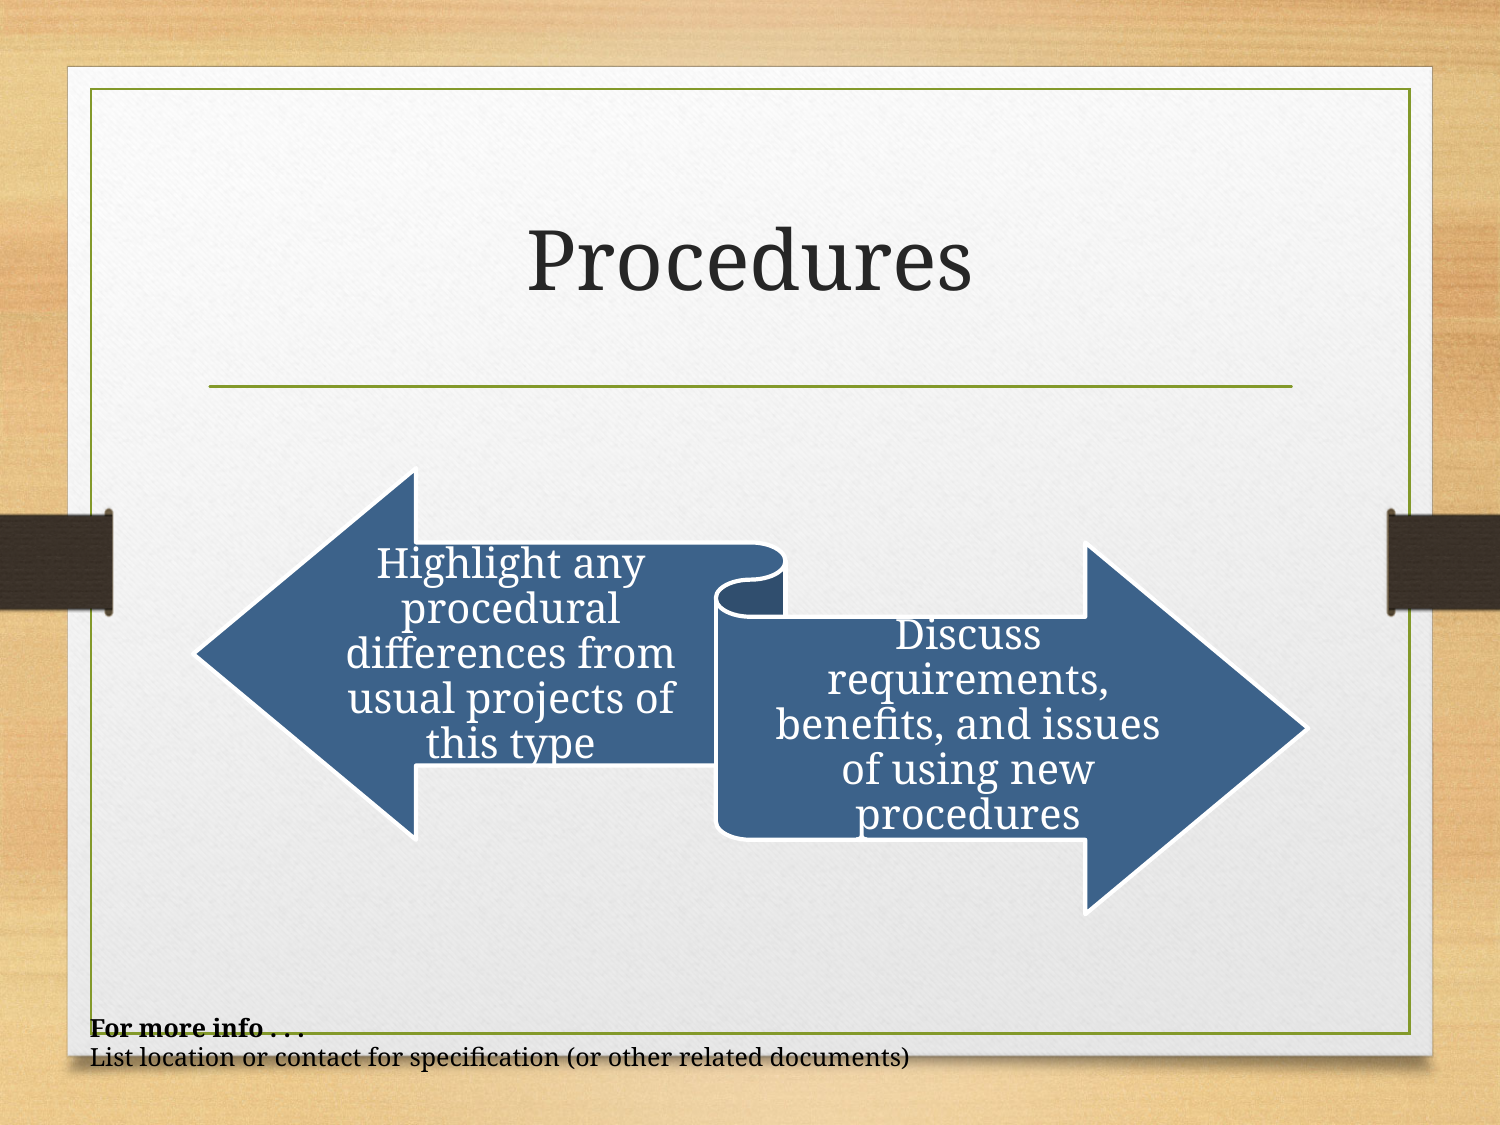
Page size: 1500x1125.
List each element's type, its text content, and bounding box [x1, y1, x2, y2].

text_box For more info . . . List location or contact for specification (or other related documents) [74, 1004, 1425, 1088]
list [192, 408, 1309, 974]
picture [0, 0, 1500, 1125]
title Procedures [193, 150, 1309, 365]
